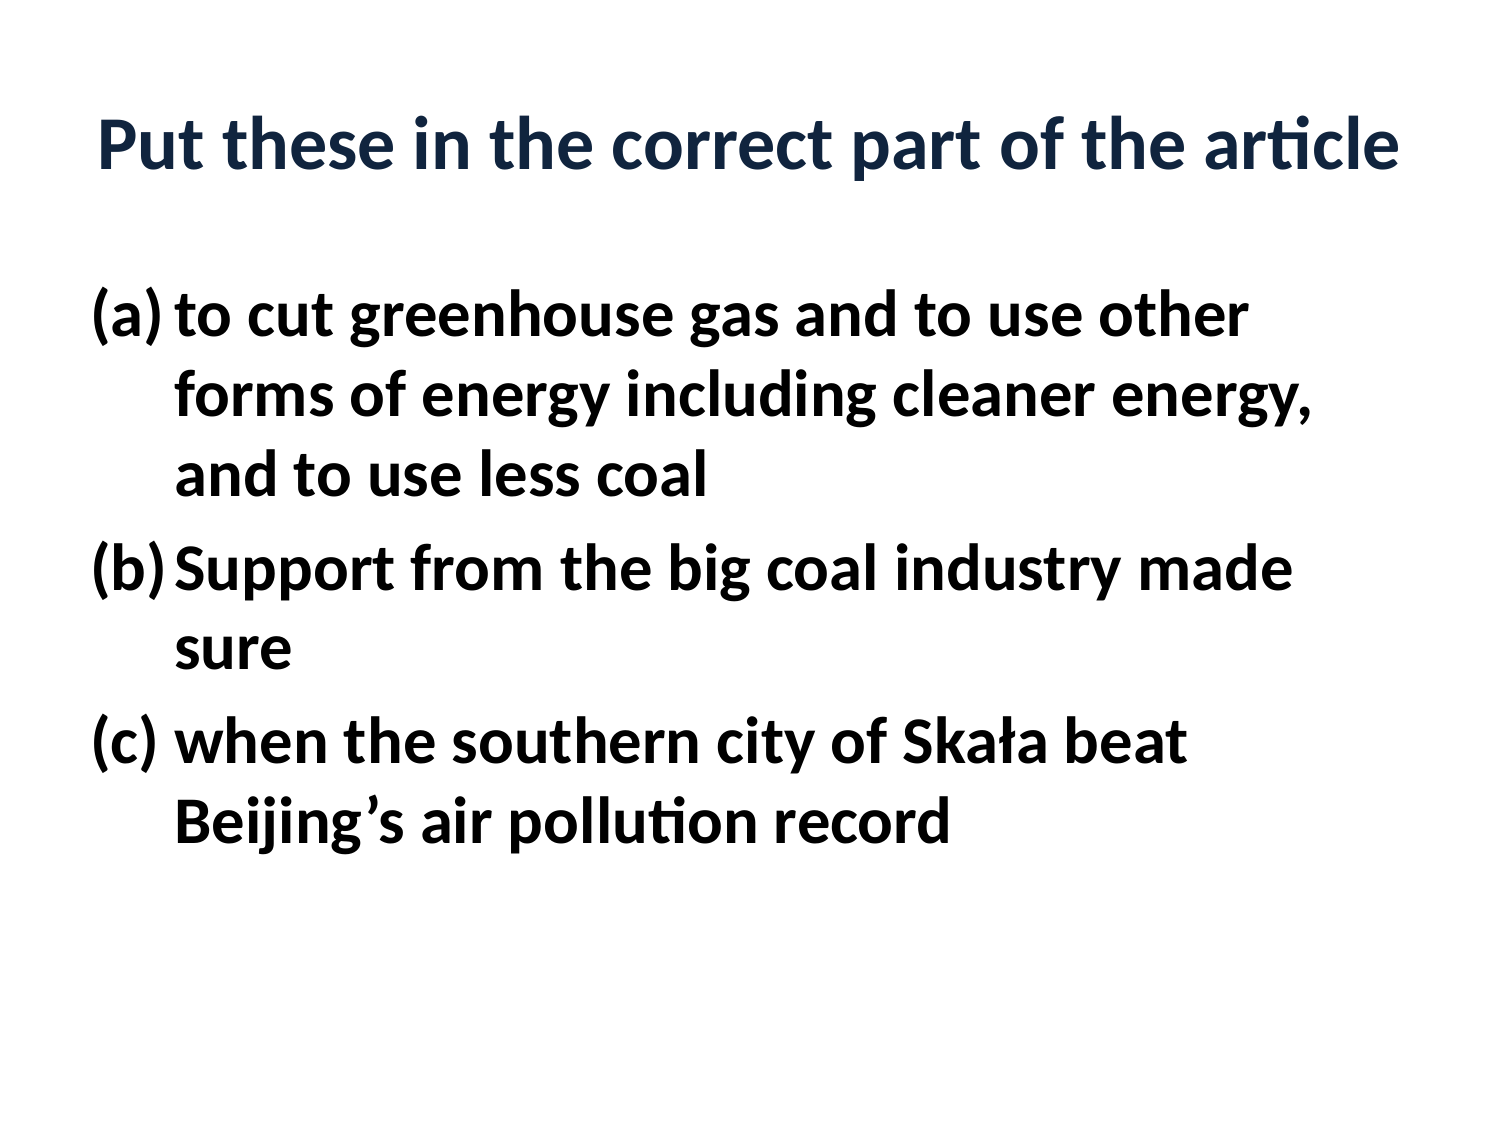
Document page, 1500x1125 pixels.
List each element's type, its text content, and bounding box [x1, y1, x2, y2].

list to cut greenhouse gas and to use other forms of energy including cleaner energy, and to use less coal Support from the big coal industry made sure when the southern city of Skała beat Beijing’s air pollution record [75, 262, 1425, 1005]
title Put these in the correct part of the article [75, 45, 1425, 233]
